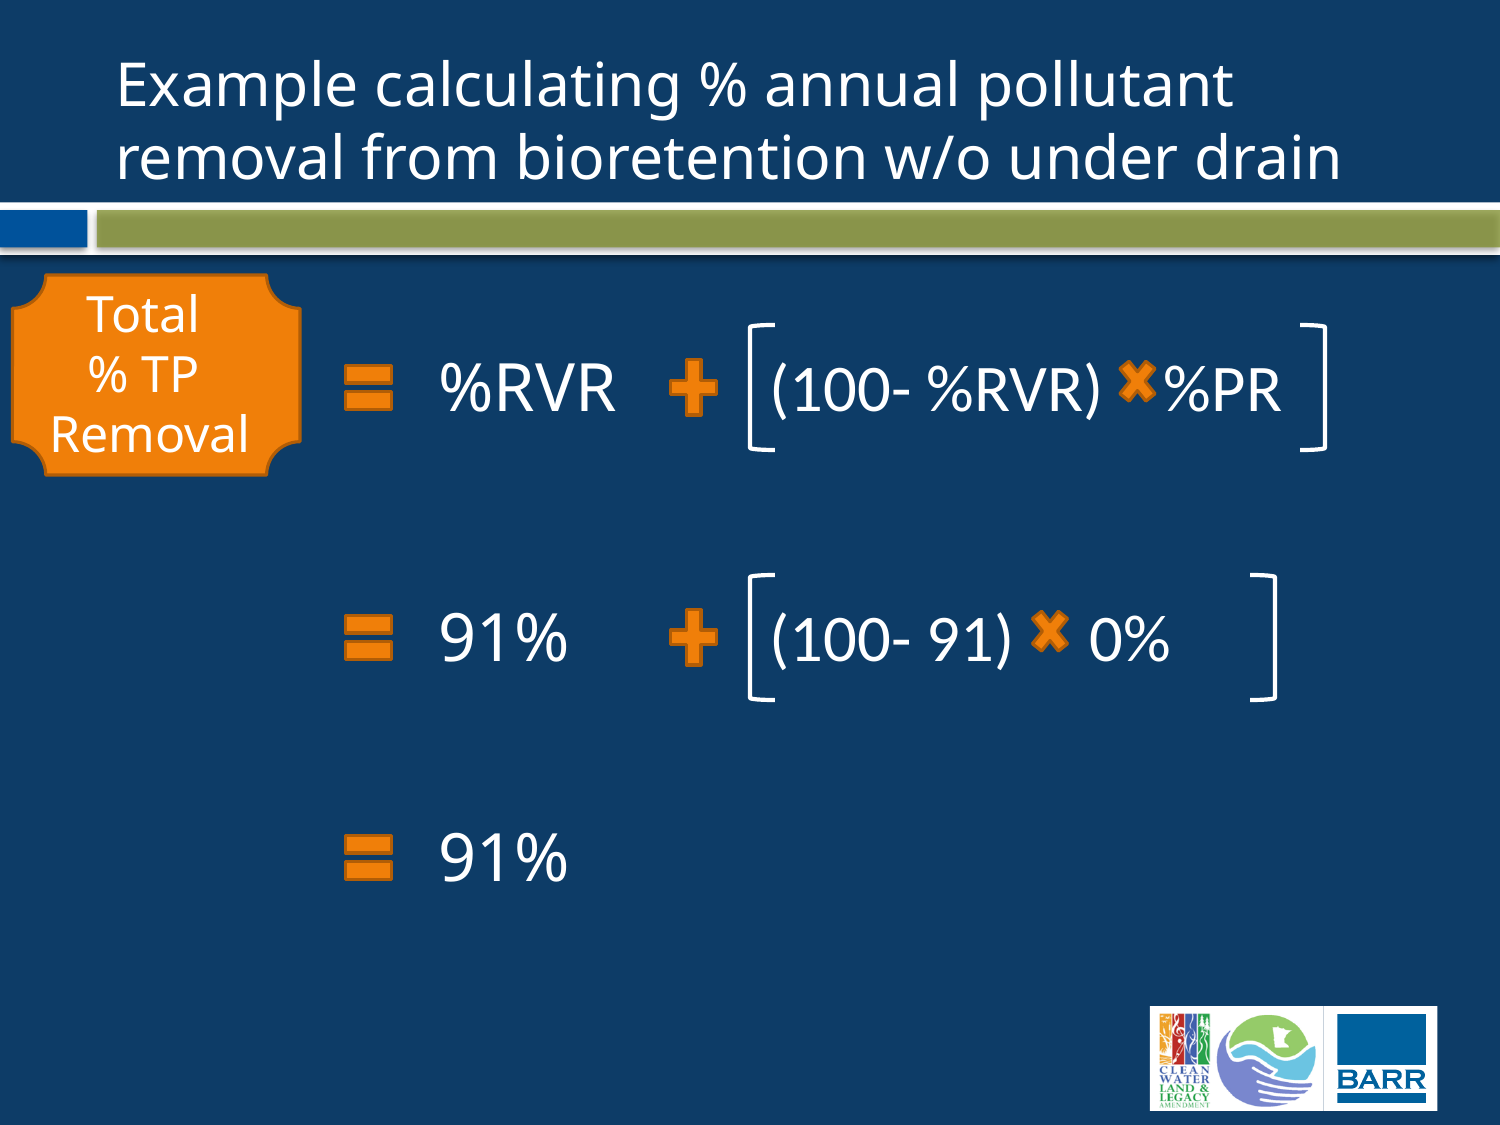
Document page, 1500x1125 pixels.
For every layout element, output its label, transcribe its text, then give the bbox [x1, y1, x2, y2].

text_box [1300, 324, 1326, 451]
text_box %RVR [362, 337, 738, 500]
text_box [344, 390, 393, 411]
text_box Total % TP Removal [0, 275, 325, 538]
list (100- %RVR) %PR [725, 337, 1500, 587]
text_box [344, 860, 393, 881]
text_box 91% [362, 807, 738, 970]
text_box [344, 640, 393, 661]
picture [1149, 1006, 1323, 1111]
text_box [1031, 609, 1069, 653]
text_box [749, 324, 775, 451]
text_box (100- 91) 0% [724, 587, 1500, 893]
text_box [1118, 360, 1157, 403]
text_box [344, 364, 393, 385]
text_box [344, 614, 393, 635]
text_box [669, 608, 718, 667]
title Example calculating % annual pollutant removal from bioretention w/o under drain [100, 37, 1438, 200]
text_box [1250, 574, 1276, 701]
text_box [344, 834, 393, 855]
text_box 91% [362, 587, 738, 750]
text_box [669, 358, 718, 417]
text_box [749, 574, 775, 701]
